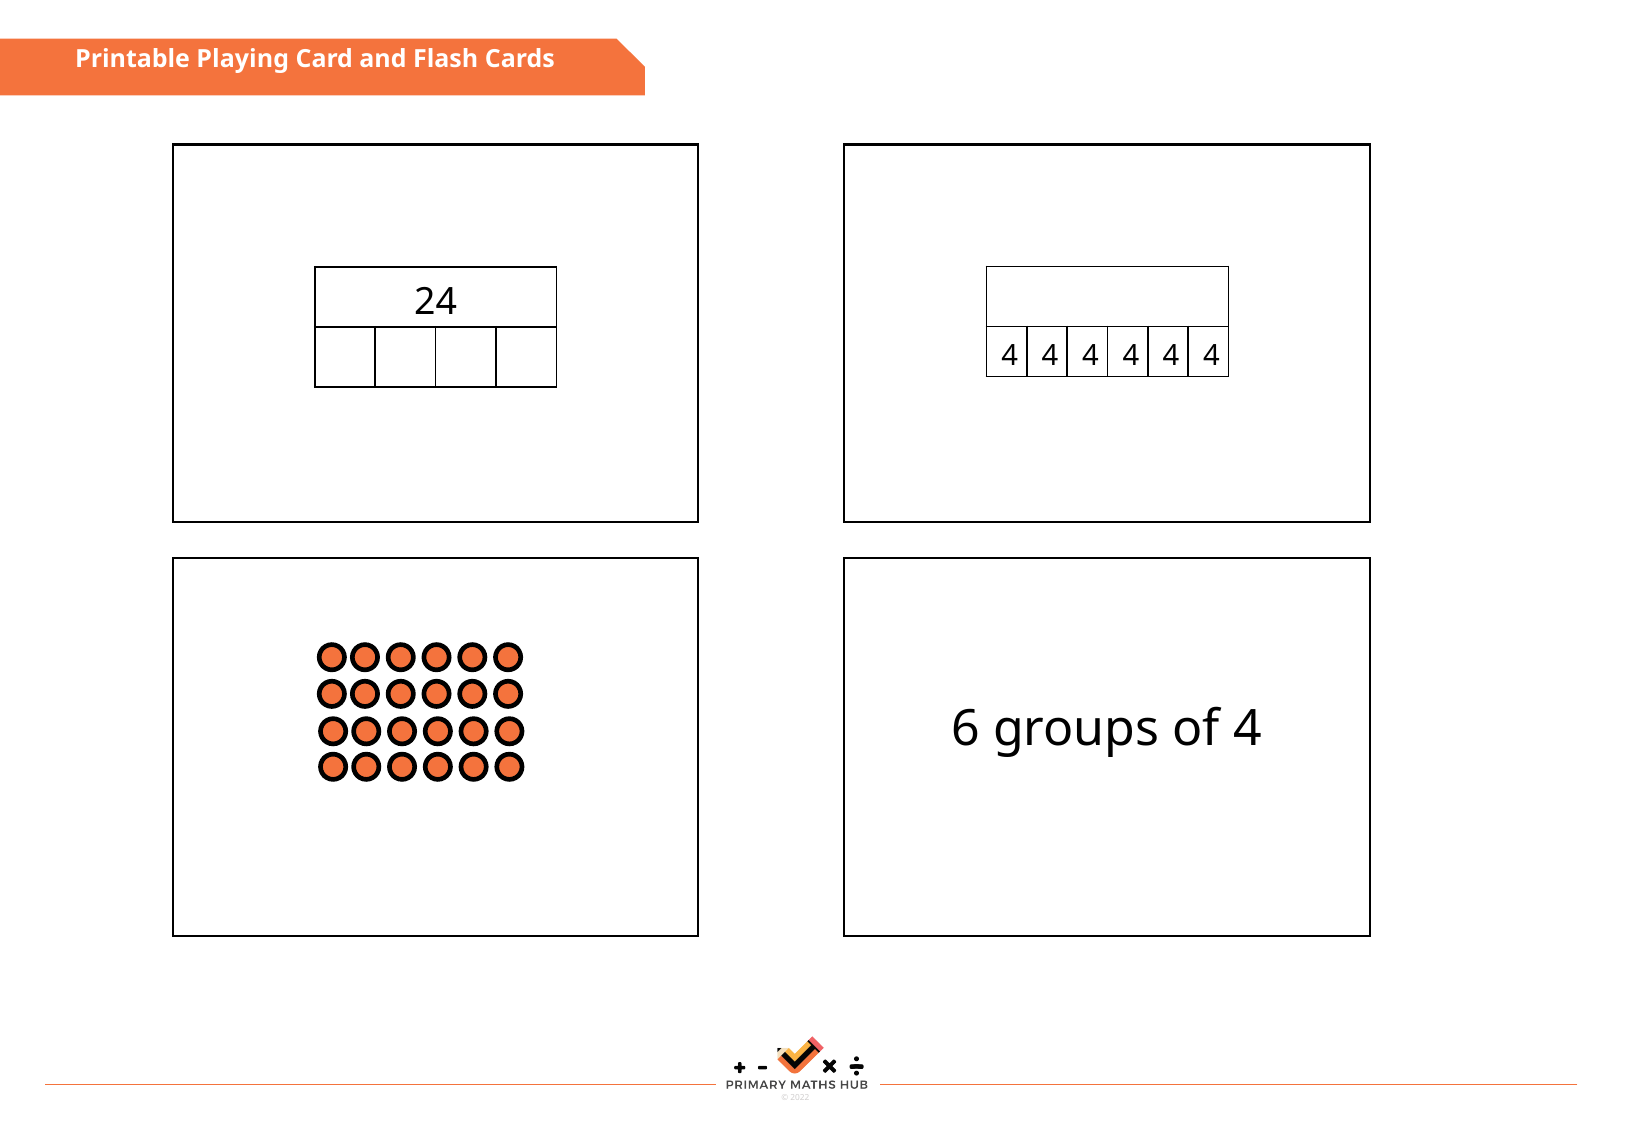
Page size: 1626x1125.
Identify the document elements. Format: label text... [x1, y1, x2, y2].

text_box [318, 680, 346, 708]
text_box [459, 717, 488, 745]
text_box [387, 680, 415, 708]
picture [722, 1034, 872, 1094]
text_box [495, 753, 524, 781]
text_box [843, 557, 1371, 937]
text_box [459, 753, 488, 781]
table_cell 4 [1189, 327, 1228, 376]
table_cell [376, 328, 435, 386]
text_box [172, 143, 699, 523]
text_box [352, 753, 380, 781]
table_header 24 [316, 268, 556, 326]
text_box © 2022 [720, 1084, 870, 1110]
text_box [422, 643, 451, 671]
table_cell [316, 328, 374, 386]
text_box [843, 143, 1371, 523]
text_box [319, 717, 347, 745]
text_box Printable Playing Card and Flash Cards [0, 37, 646, 97]
text_box [319, 753, 347, 781]
text_box [172, 557, 699, 937]
text_box [422, 680, 451, 708]
text_box [424, 753, 452, 781]
text_box [424, 717, 452, 745]
text_box 6 groups of 4 [844, 688, 1370, 763]
table_cell 4 [1068, 327, 1107, 376]
text_box [388, 717, 416, 745]
table_header [987, 267, 1228, 326]
text_box [494, 680, 522, 708]
text_box [318, 643, 346, 671]
text_box [388, 753, 416, 781]
text_box [458, 643, 487, 671]
text_box [458, 680, 487, 708]
table_cell 4 [987, 327, 1026, 376]
table_cell 4 [1028, 327, 1066, 376]
text_box [387, 643, 415, 671]
text_box [351, 643, 379, 671]
text_box [351, 680, 379, 708]
text_box [352, 717, 380, 745]
table_cell 4 [1149, 327, 1187, 376]
text_box [494, 643, 522, 671]
text_box [495, 717, 524, 745]
table_cell [497, 328, 556, 386]
table_cell [436, 328, 495, 386]
table_cell 4 [1108, 327, 1147, 376]
